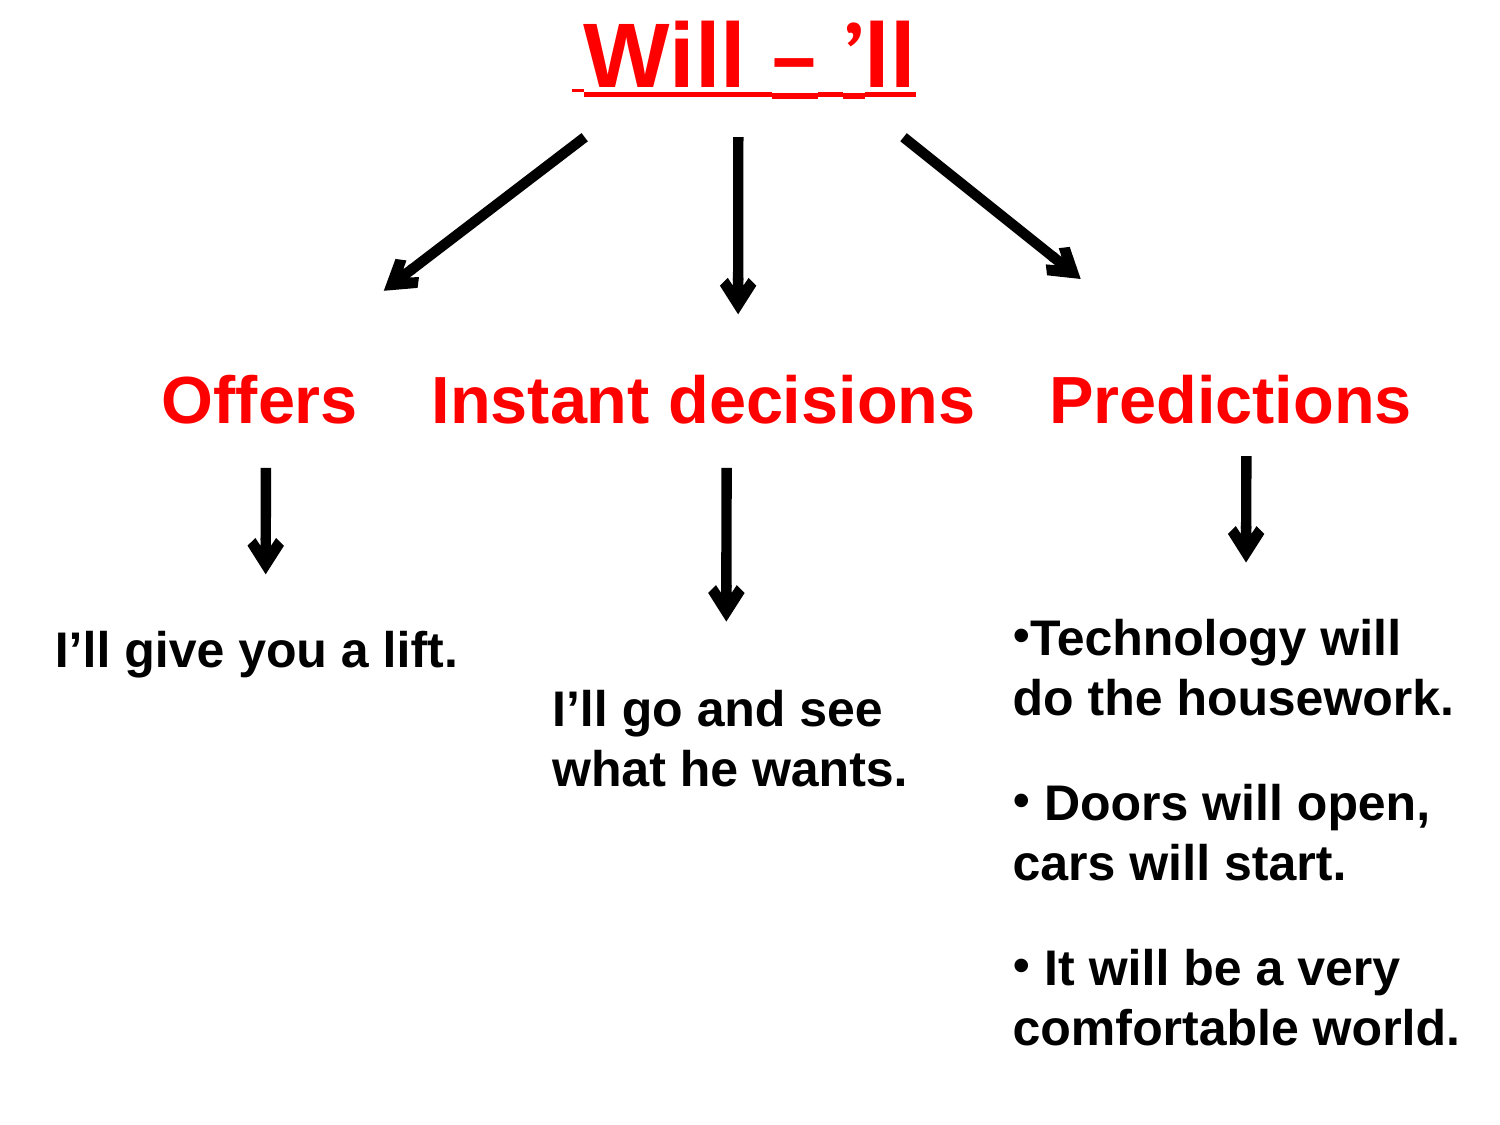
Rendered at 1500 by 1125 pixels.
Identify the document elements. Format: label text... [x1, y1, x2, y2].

text_box Technology will do the housework. Doors will open, cars will start. It will be a very comfortable world. [997, 597, 1500, 1125]
text_box I’ll give you a lift. [29, 609, 479, 685]
text_box I’ll go and see what he wants. [537, 668, 963, 804]
text_box Offers Instant decisions Predictions [0, 349, 1500, 445]
text_box Will – ’ll [490, 0, 999, 113]
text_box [903, 136, 1081, 280]
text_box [383, 136, 585, 291]
